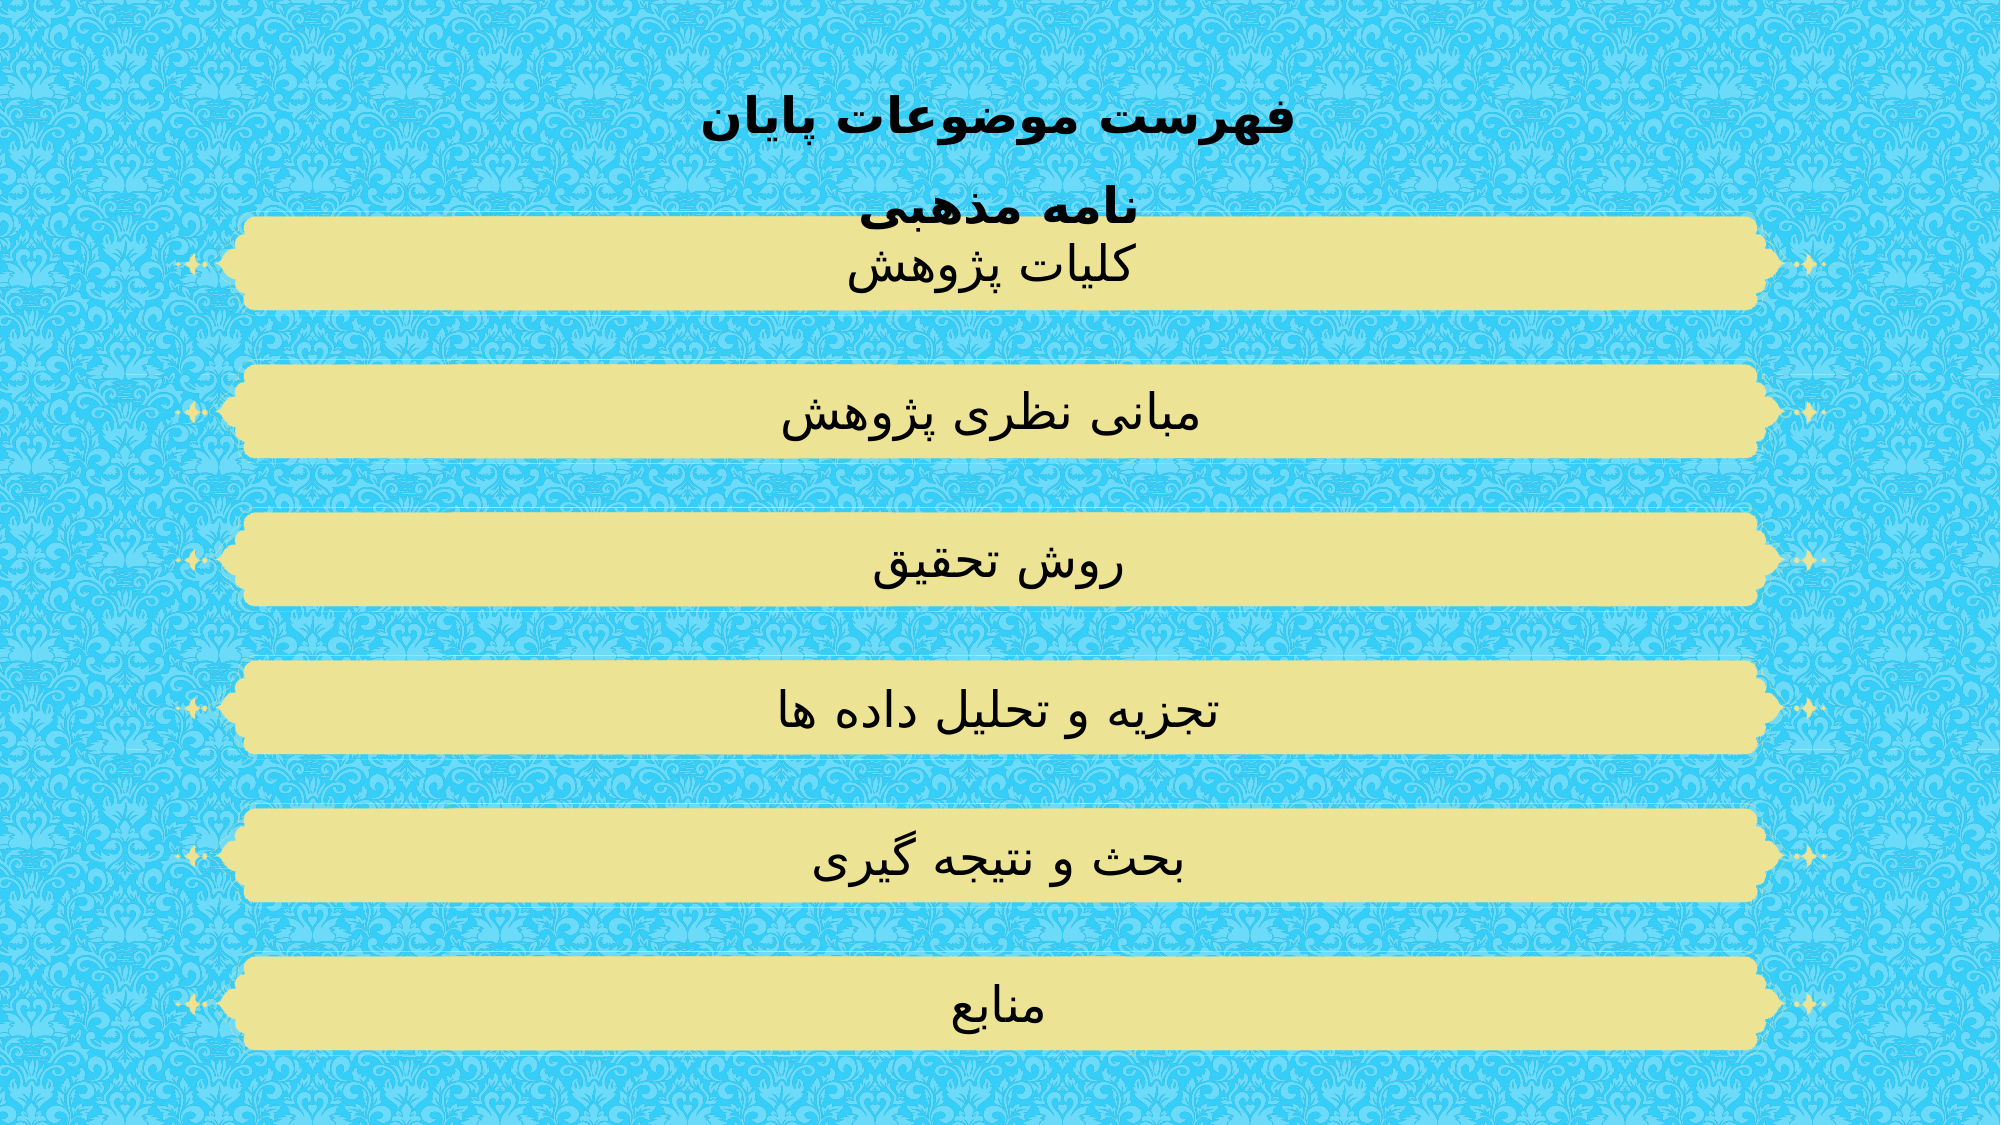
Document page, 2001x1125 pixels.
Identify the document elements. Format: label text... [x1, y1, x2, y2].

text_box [131, 655, 1869, 760]
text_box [131, 210, 1869, 316]
text_box فهرست موضوعات پایان نامه مذهبی [663, 45, 1335, 210]
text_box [131, 951, 1869, 1056]
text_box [131, 359, 1869, 464]
picture [0, 0, 2000, 1125]
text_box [131, 803, 1869, 908]
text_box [131, 507, 1869, 612]
